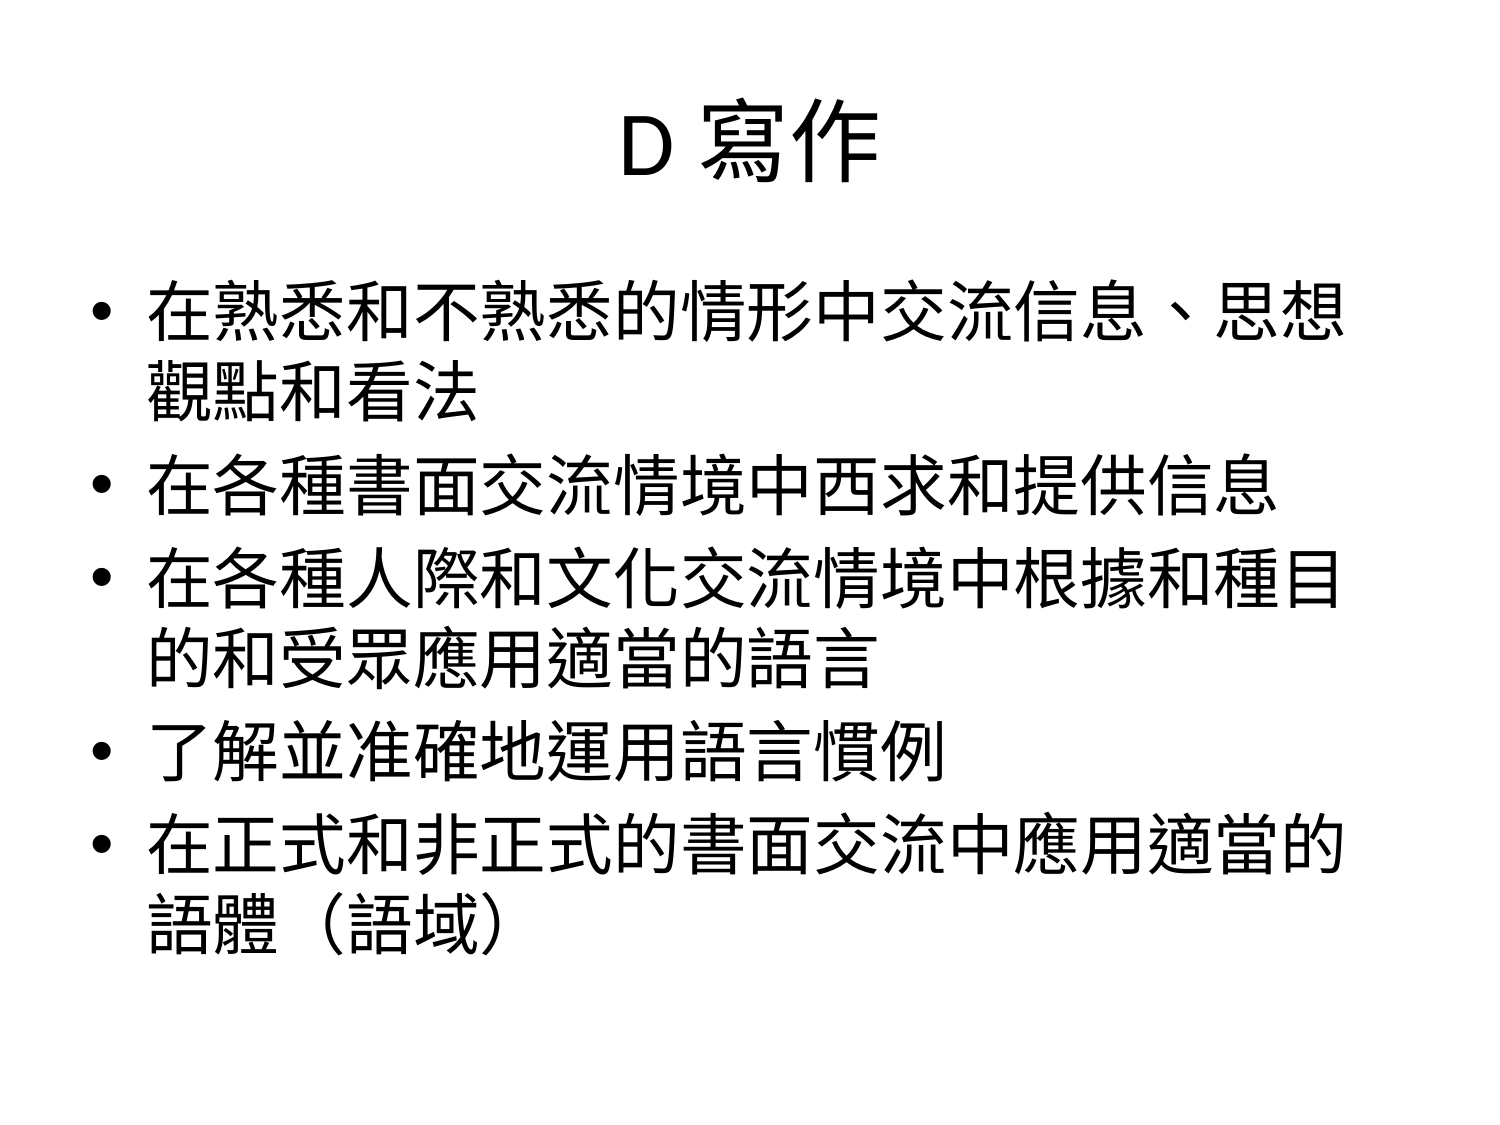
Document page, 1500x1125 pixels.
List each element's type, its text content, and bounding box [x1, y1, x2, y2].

list 在熟悉和不熟悉的情形中交流信息、思想觀點和看法 在各種書面交流情境中西求和提供信息 在各種人際和文化交流情境中根據和種目的和受眾應用適當的語言 了解並准確地運用語言慣例 在正式和非正式的書面交流中應用適當的語體（語域） [75, 262, 1425, 1005]
title D寫作 [75, 45, 1425, 233]
